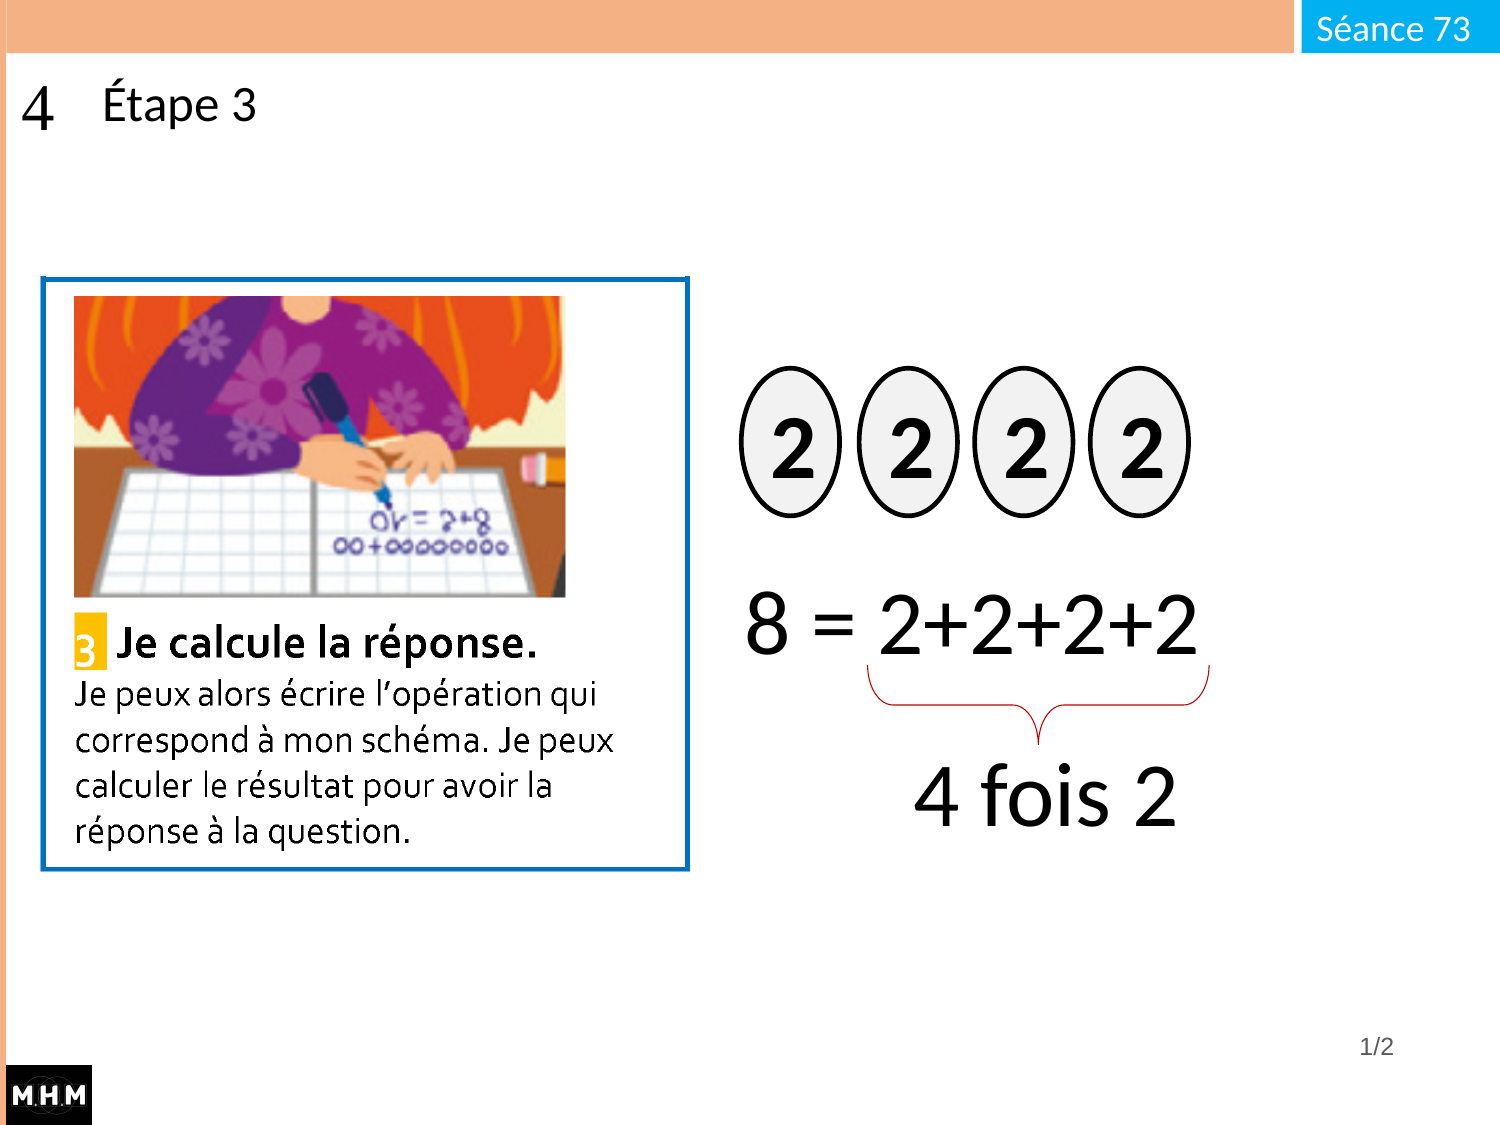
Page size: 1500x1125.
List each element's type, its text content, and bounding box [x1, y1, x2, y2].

title Étape 3 [87, 32, 1382, 140]
picture [6, 1065, 92, 1125]
text_box 2 [973, 367, 1075, 517]
text_box 8 = 2+2+2+2 [729, 555, 1451, 681]
text_box 4 fois 2 [898, 727, 1209, 853]
text_box 2 [740, 367, 841, 517]
text_box 1/2 [1339, 1022, 1414, 1068]
text_box 2 [858, 367, 959, 517]
text_box [867, 665, 1210, 727]
picture [39, 276, 690, 873]
text_box 2 [1089, 367, 1190, 517]
